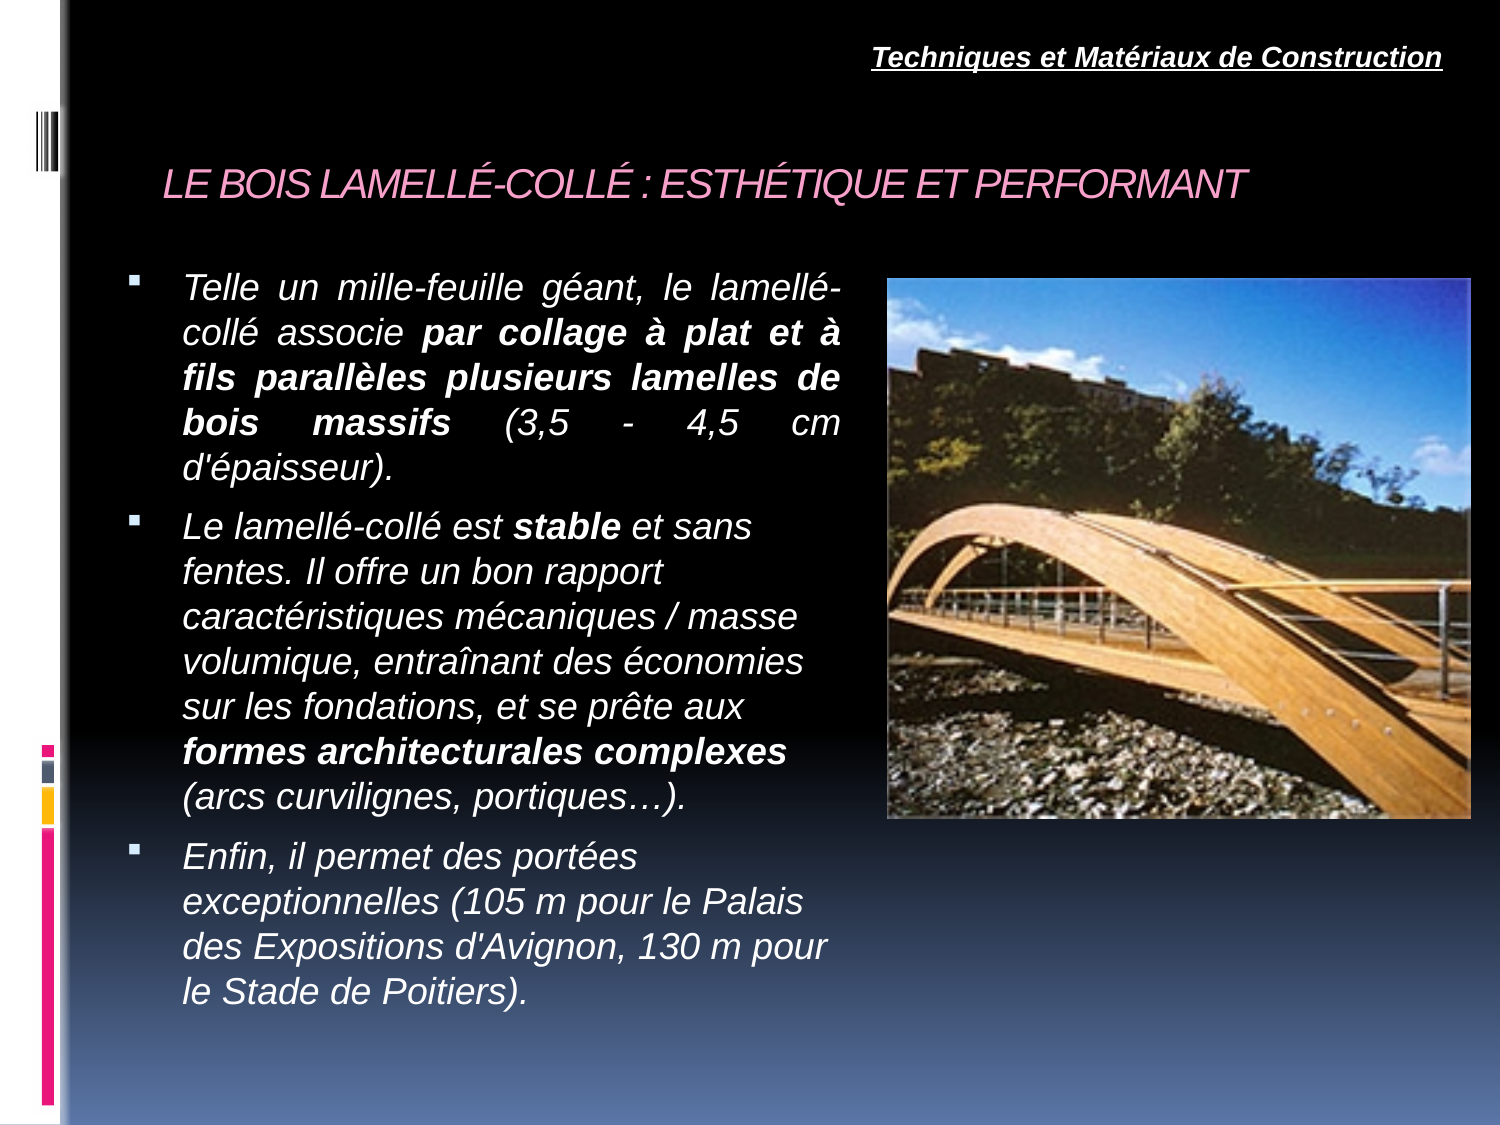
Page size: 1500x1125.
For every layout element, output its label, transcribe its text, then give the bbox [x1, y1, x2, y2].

picture [887, 278, 1472, 819]
text_box Techniques et Matériaux de Construction [856, 30, 1500, 81]
title Le bois lamellé-collé : esthétique et performant [147, 149, 1423, 299]
list Telle un mille-feuille géant, le lamellé-collé associe par collage à plat et à fils parallèles plusieurs lamelles de bois massifs (3,5 - 4,5 cm d'épaisseur). Le lamellé-collé est stable et sans fentes. Il offre un bon rapport caractéristiques mécaniques / masse volumique, entraînant des économies sur les fondations, et se prête aux formes architecturales complexes (arcs curvilignes, portiques…). Enfin, il permet des portées exceptionnelles (105 m pour le Palais des Expositions d'Avignon, 130 m pour le Stade de Poitiers). [100, 255, 857, 1006]
